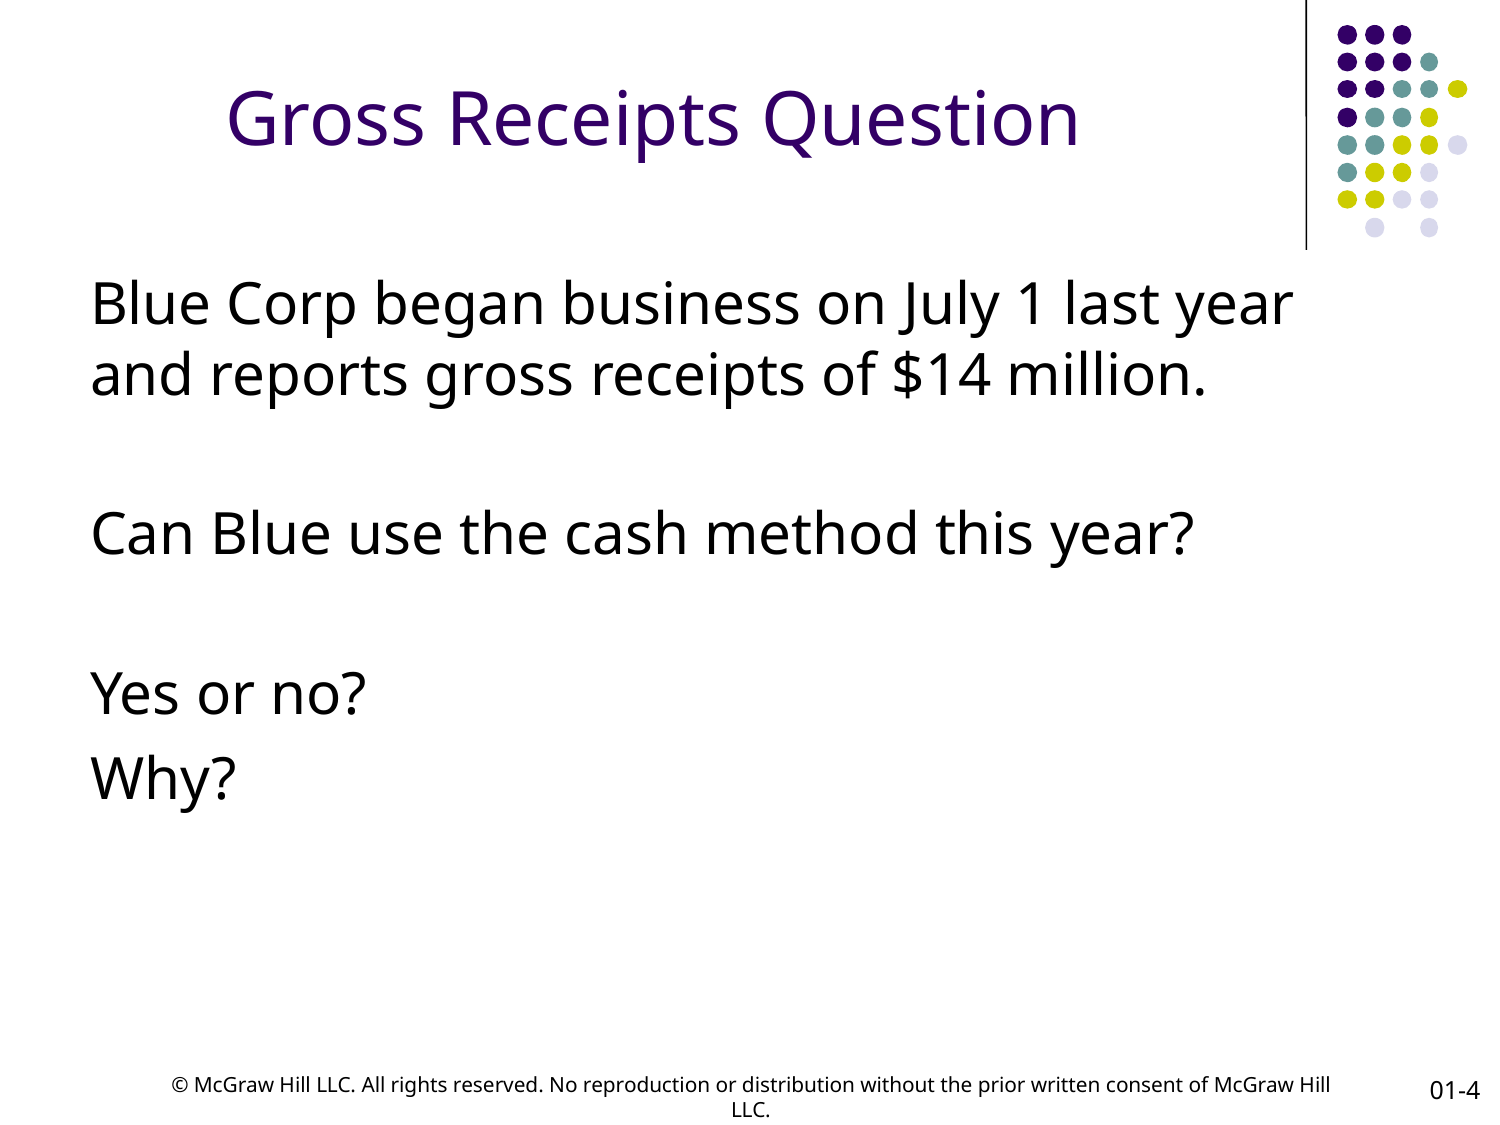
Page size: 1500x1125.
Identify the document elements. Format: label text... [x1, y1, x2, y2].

slide_number 01-4 [1345, 1061, 1496, 1122]
title Gross Receipts Question [32, 8, 1275, 234]
list Blue Corp began business on July 1 last year and reports gross receipts of $14 million. Can Blue use the cash method this year? Yes or no? Why? [75, 259, 1425, 1062]
